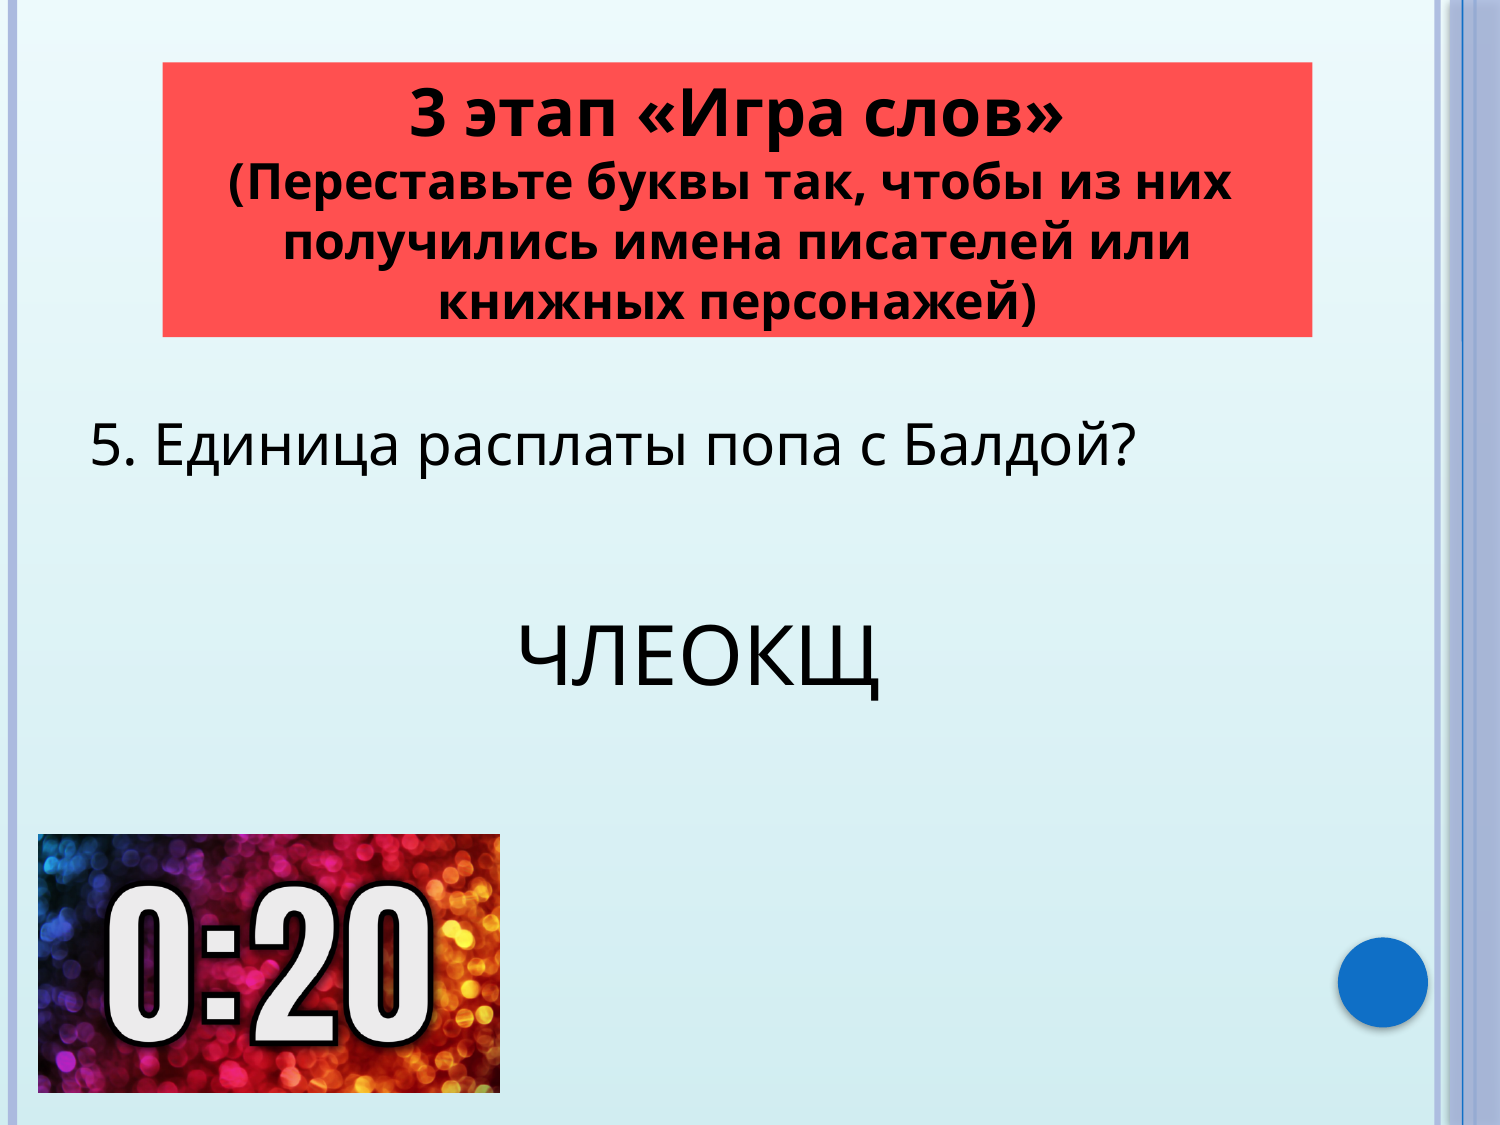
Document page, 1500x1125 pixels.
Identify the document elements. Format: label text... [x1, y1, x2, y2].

list 5. Единица расплаты попа с Балдой? ЧЛЕОКЩ [75, 399, 1300, 838]
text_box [36, 833, 501, 1095]
text_box 3 этап «Игра слов» (Переставьте буквы так, чтобы из них получились имена писателей или книжных персонажей) [162, 62, 1313, 338]
